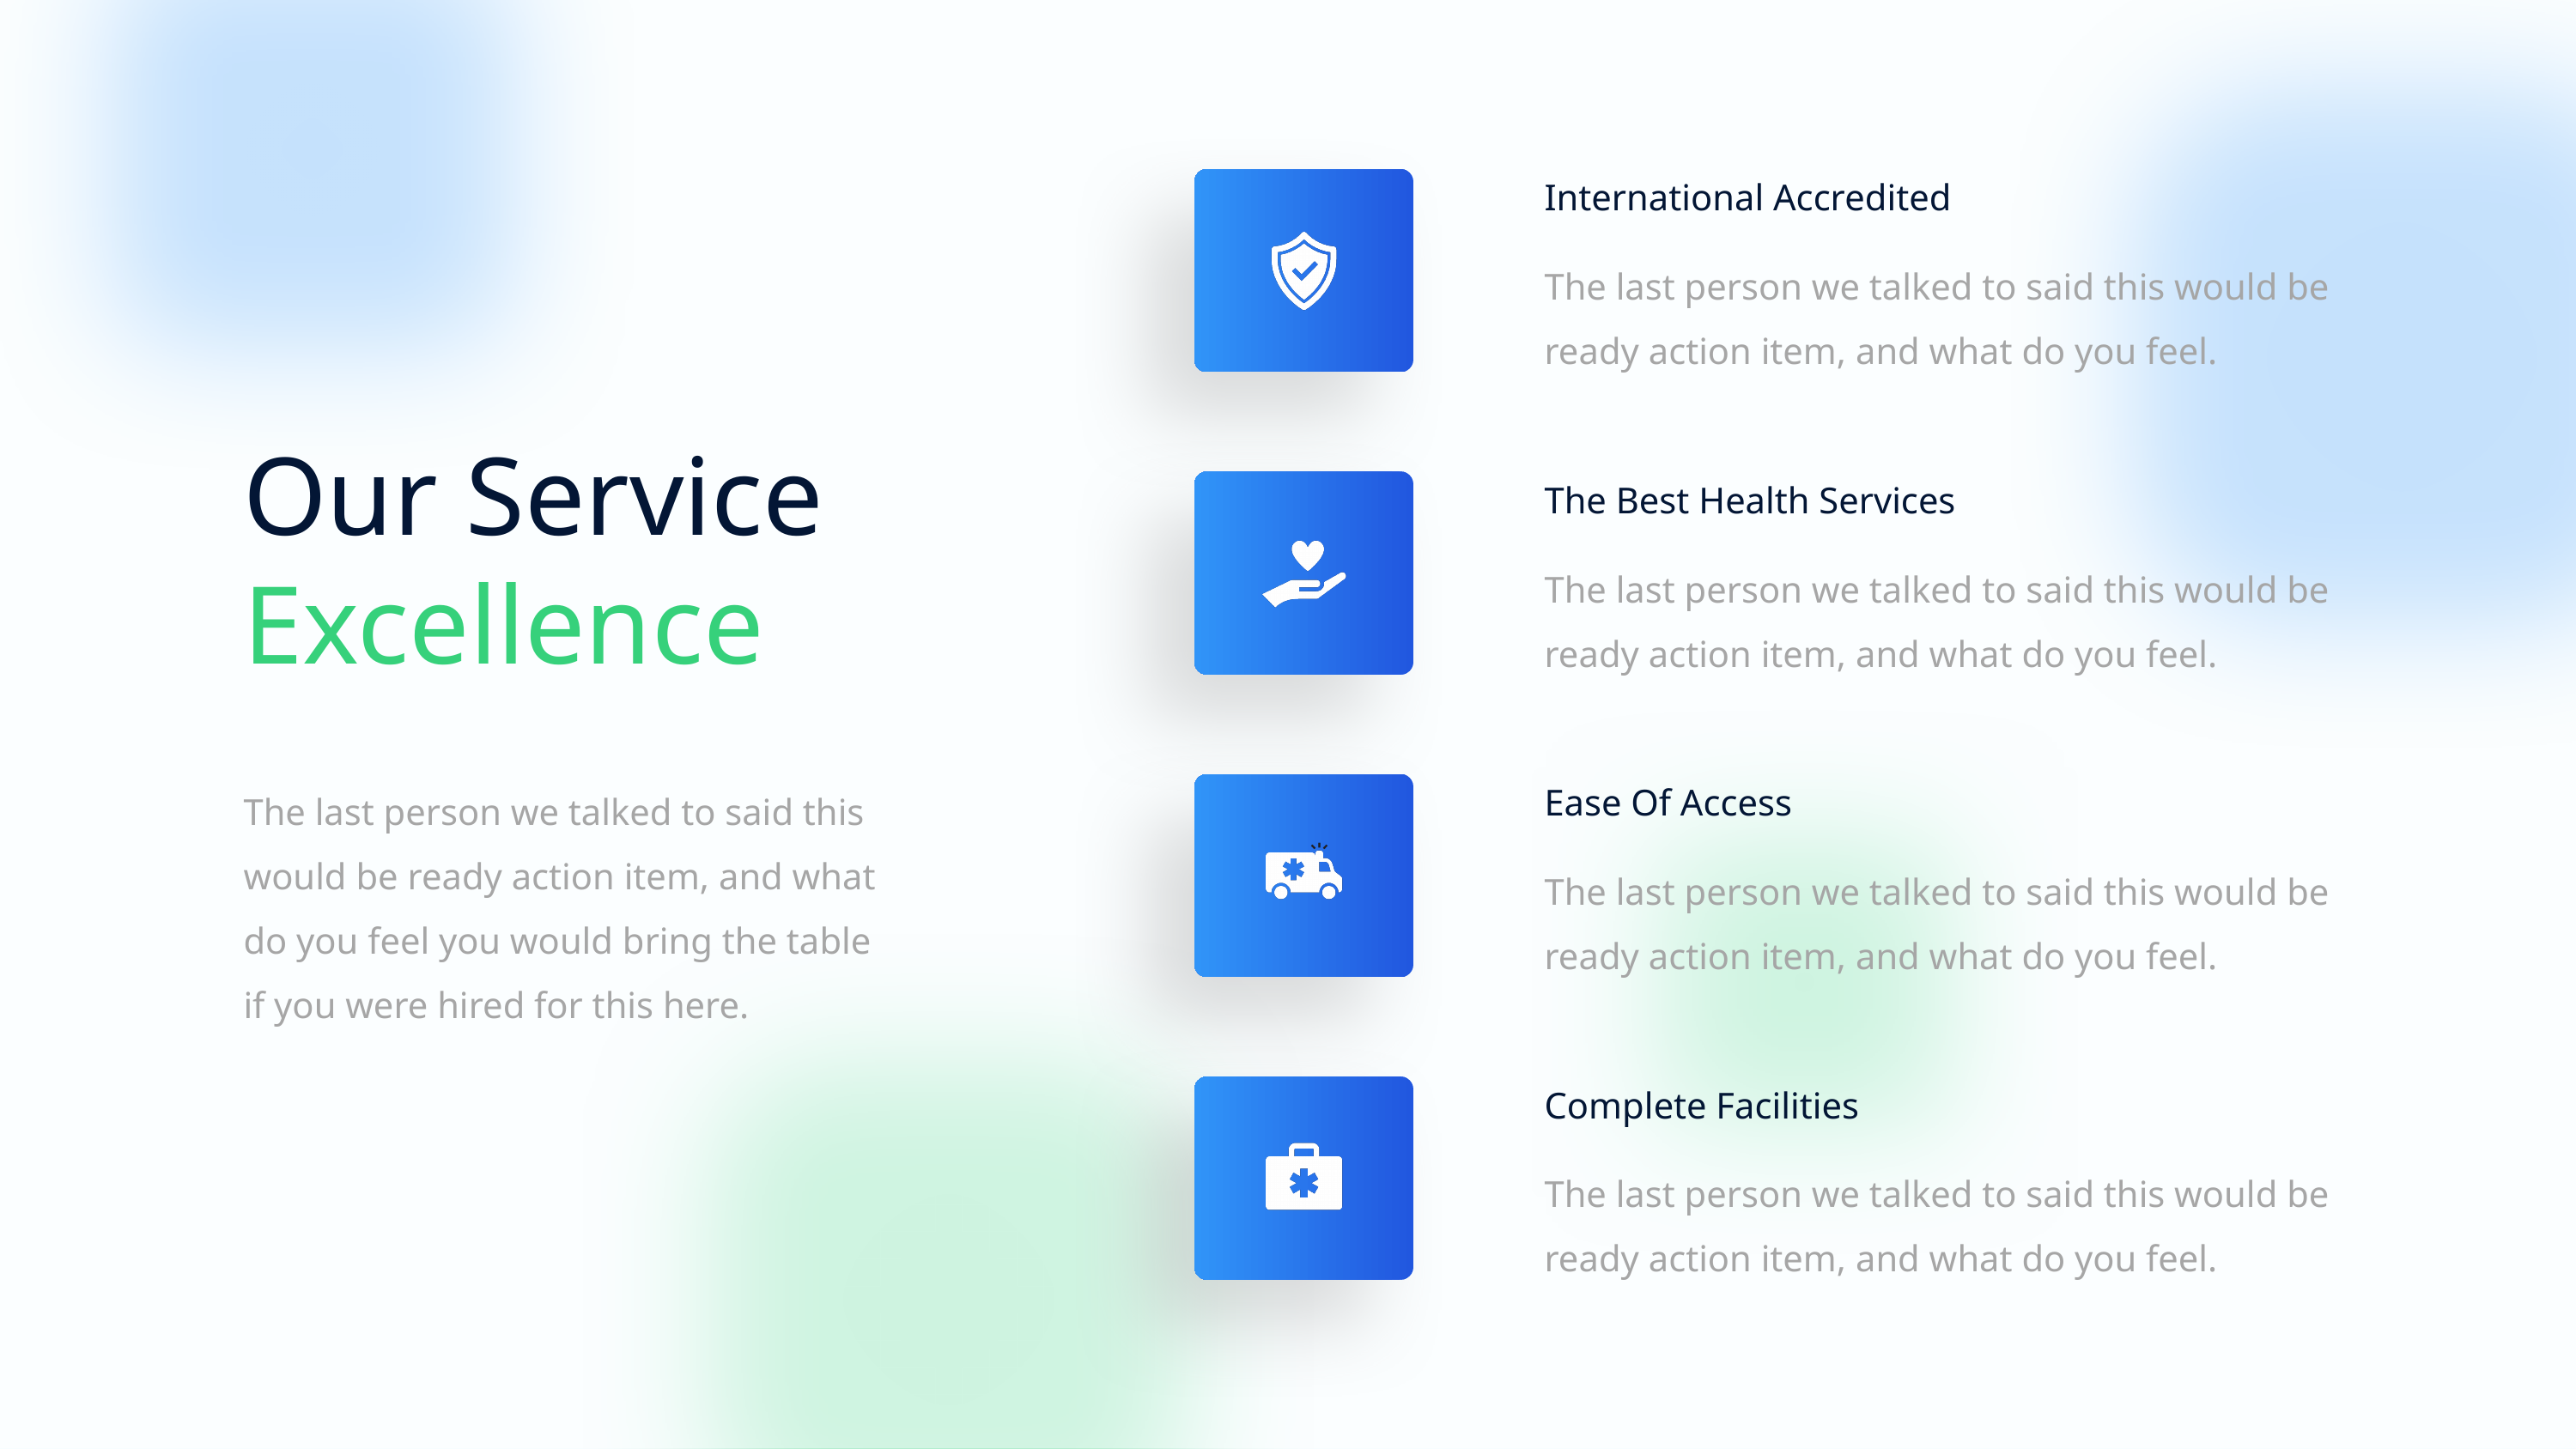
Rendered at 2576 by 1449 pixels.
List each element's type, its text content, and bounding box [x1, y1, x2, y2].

text_box The last person we talked to said this would be ready action item, and what do you feel. [1531, 538, 2346, 681]
text_box The last person we talked to said this would be ready action item, and what do you feel. [1531, 1143, 2346, 1286]
text_box International Accredited [1531, 168, 2171, 225]
text_box [1194, 773, 1415, 979]
picture [1258, 1132, 1350, 1224]
text_box [1194, 470, 1415, 676]
picture [1258, 224, 1350, 317]
picture [1258, 829, 1350, 922]
text_box Complete Facilities [1531, 1076, 2171, 1132]
text_box [1194, 1076, 1415, 1281]
text_box The Best Health Services [1531, 471, 2312, 527]
text_box [1194, 167, 1415, 373]
text_box Ease Of Access [1531, 773, 2171, 830]
text_box The last person we talked to said this would be ready action item, and what do you feel you would bring the table if you were hired for this here. [230, 761, 894, 1032]
text_box Our Service Excellence [230, 421, 927, 692]
text_box The last person we talked to said this would be ready action item, and what do you feel. [1531, 841, 2346, 984]
picture [1258, 527, 1350, 619]
text_box The last person we talked to said this would be ready action item, and what do you feel. [1531, 236, 2346, 379]
